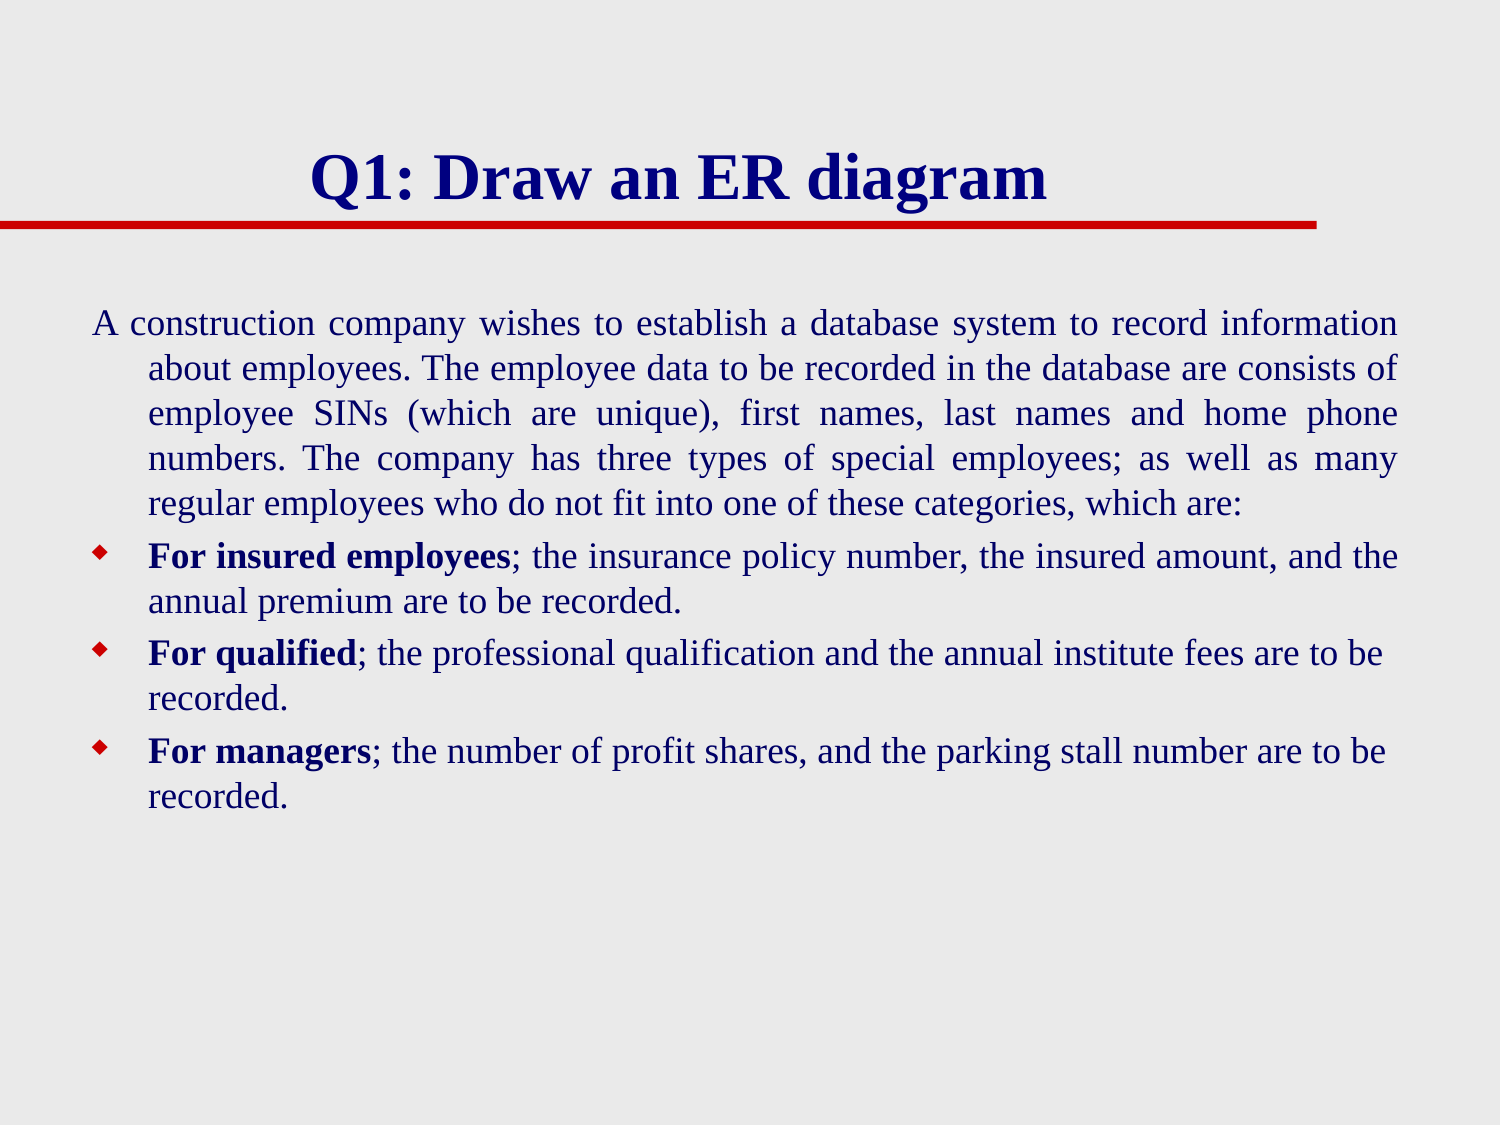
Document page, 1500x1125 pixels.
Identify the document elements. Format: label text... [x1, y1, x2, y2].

list A construction company wishes to establish a database system to record information about employees. The employee data to be recorded in the database are consists of employee SINs (which are unique), first names, last names and home phone numbers. The company has three types of special employees; as well as many regular employees who do not fit into one of these categories, which are: For insured employees; the insurance policy number, the insured amount, and the annual premium are to be recorded. For qualified; the professional qualification and the annual institute fees are to be recorded. For managers; the number of profit shares, and the parking stall number are to be recorded. [76, 290, 1416, 998]
title Q1: Draw an ER diagram [41, 101, 1317, 221]
